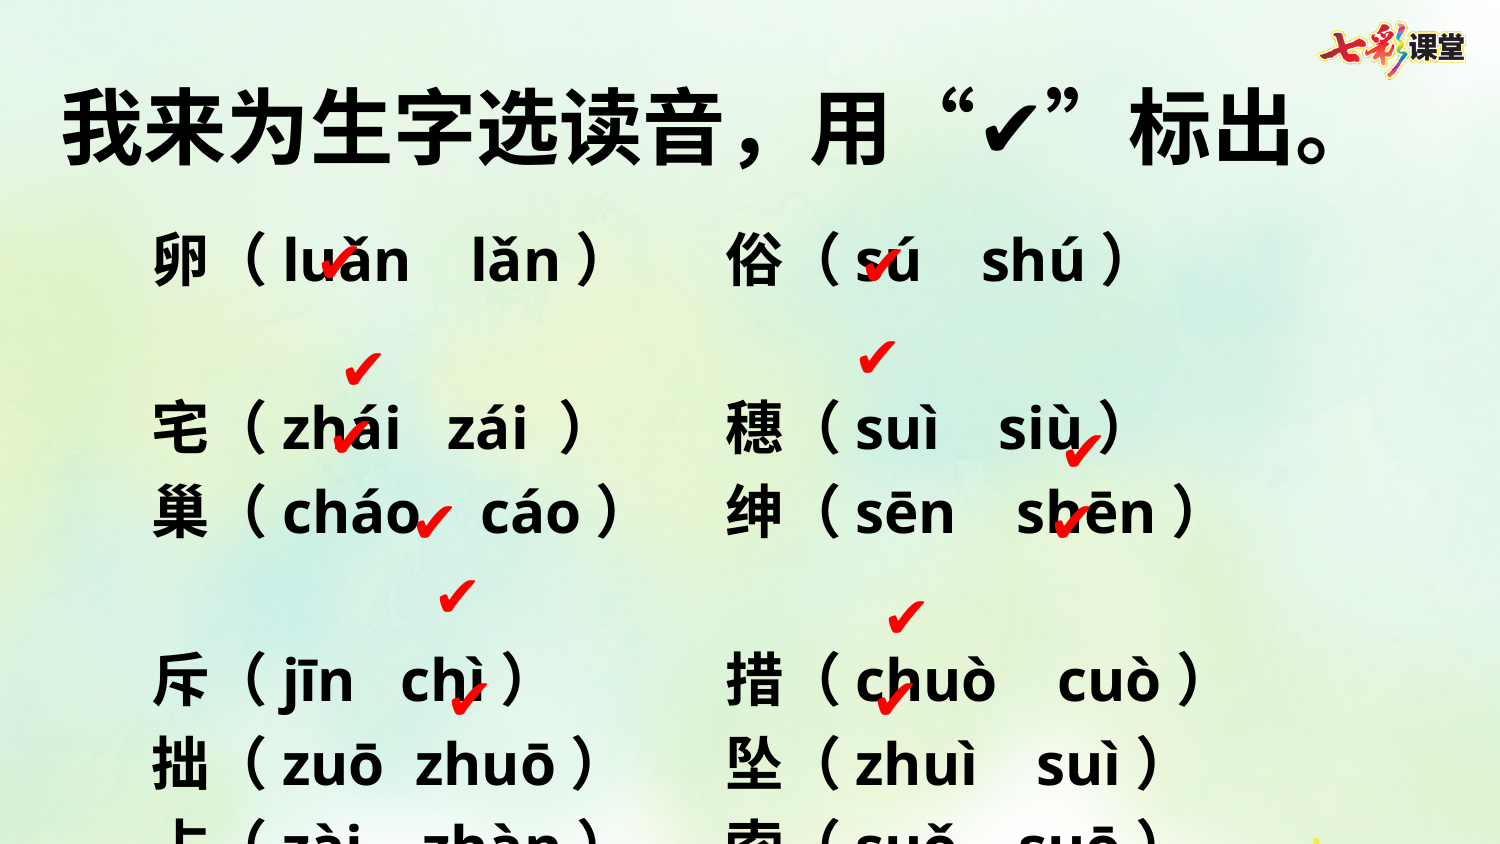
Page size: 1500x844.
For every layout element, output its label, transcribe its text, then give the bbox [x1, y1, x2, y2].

text_box ✔ [312, 392, 390, 478]
text_box ✔ [430, 655, 508, 740]
text_box ✔ [395, 477, 473, 563]
text_box ✔ [856, 655, 933, 740]
text_box ✔ [838, 312, 916, 398]
text_box ✔ [301, 218, 378, 303]
text_box ✔ [419, 551, 496, 637]
text_box ✔ [1033, 477, 1110, 563]
picture [0, 0, 1500, 844]
text_box ✔ [844, 221, 921, 306]
text_box 我来为生字选读音，用“✔”标出。 [45, 67, 1471, 183]
text_box 卵（luǎn lǎn） 俗（sú shú） 宅（zhái zái ） 穗（suì siù） 巢（cháo cáo） 绅（sēn shēn） 斥（jīn chì） 措（chuò cuò） 拙（zuō zhuō） 坠（zhuì suì） 占（zài zhàn） 索（suǒ suō） [136, 201, 1341, 844]
text_box ✔ [324, 324, 402, 410]
text_box ✔ [868, 572, 945, 658]
text_box ✔ [1045, 406, 1122, 492]
